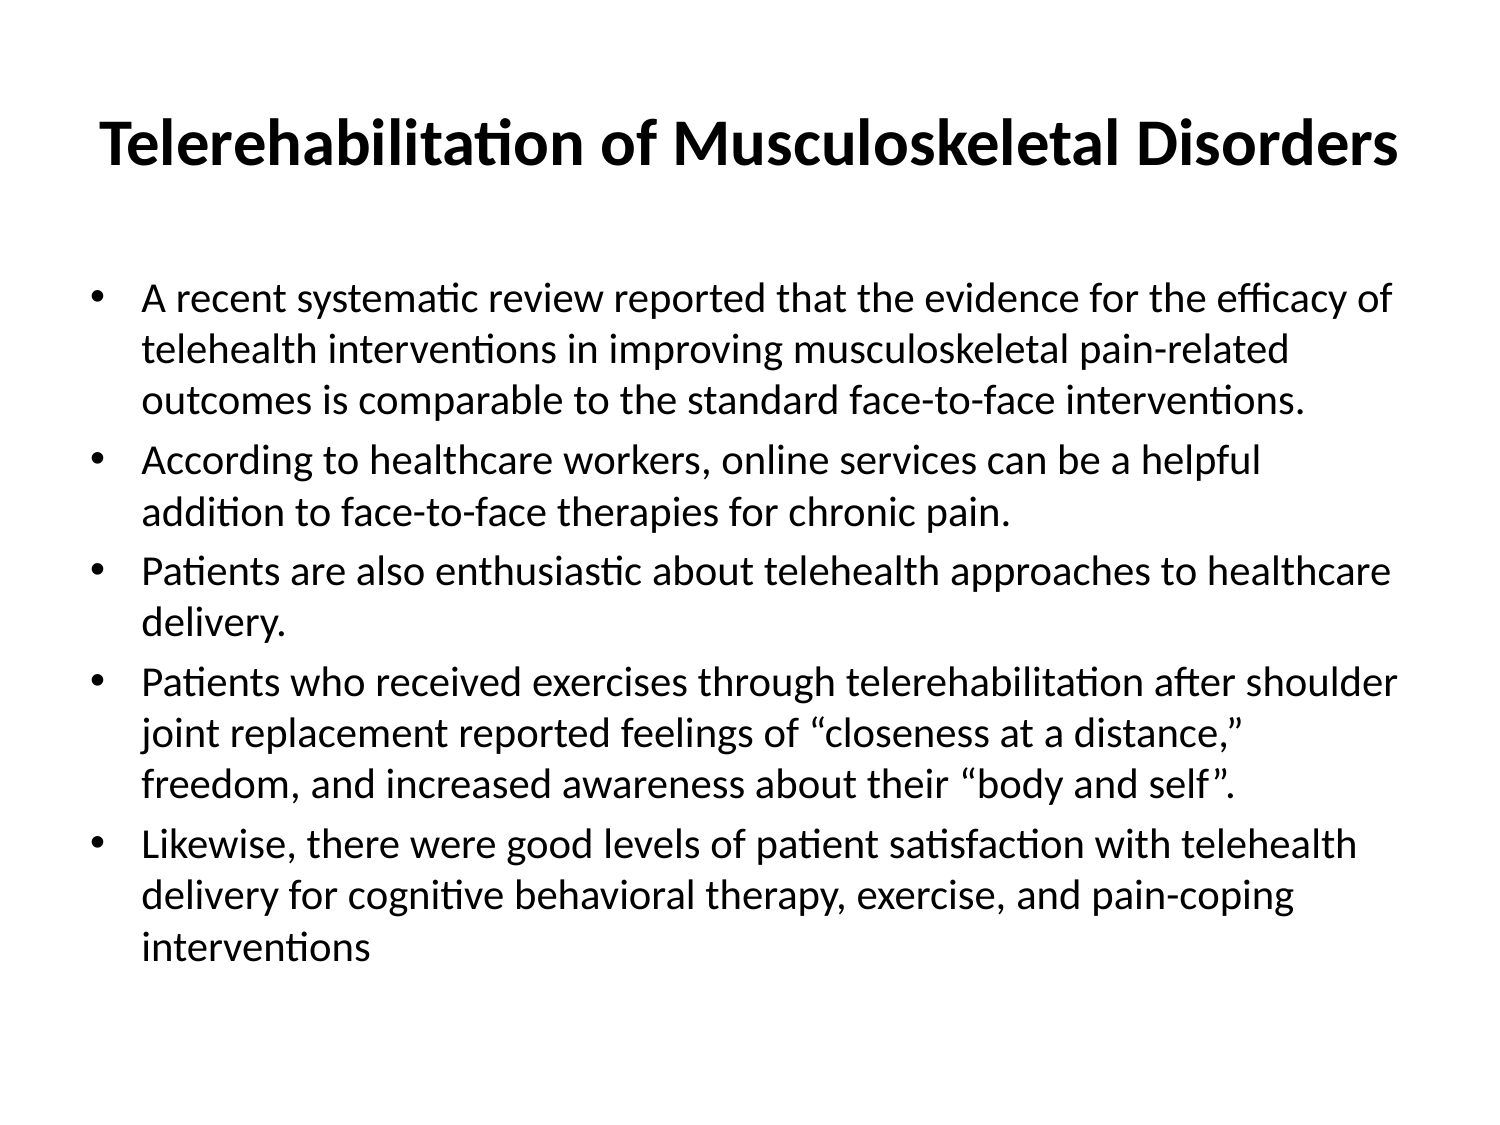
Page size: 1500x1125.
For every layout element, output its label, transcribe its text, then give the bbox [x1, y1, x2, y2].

list A recent systematic review reported that the evidence for the efficacy of telehealth interventions in improving musculoskeletal pain-related outcomes is comparable to the standard face-to-face interventions. According to healthcare workers, online services can be a helpful addition to face-to-face therapies for chronic pain. Patients are also enthusiastic about telehealth approaches to healthcare delivery. Patients who received exercises through telerehabilitation after shoulder joint replacement reported feelings of “closeness at a distance,” freedom, and increased awareness about their “body and self”. Likewise, there were good levels of patient satisfaction with telehealth delivery for cognitive behavioral therapy, exercise, and pain-coping interventions [75, 262, 1425, 1005]
title Telerehabilitation of Musculoskeletal Disorders [75, 45, 1425, 233]
